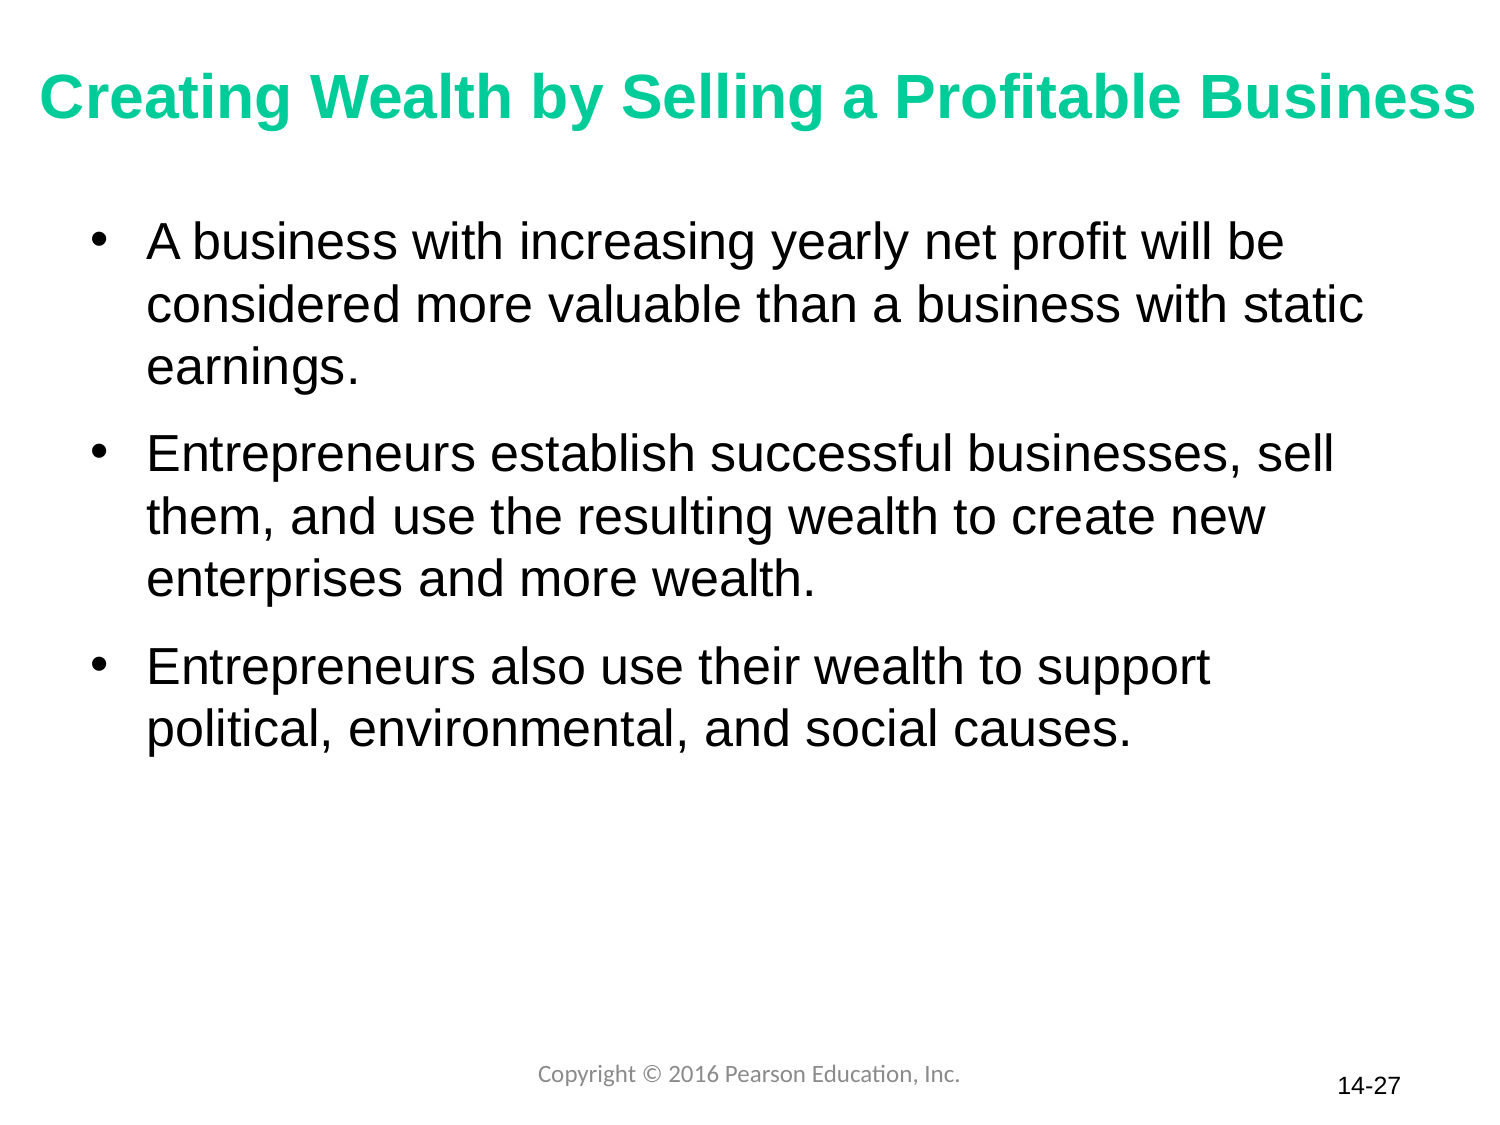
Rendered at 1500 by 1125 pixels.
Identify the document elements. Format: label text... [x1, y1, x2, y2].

title Creating Wealth by Selling a Profitable Business [24, 0, 1500, 188]
footer Copyright © 2016 Pearson Education, Inc. [512, 1042, 988, 1103]
list A business with increasing yearly net profit will be considered more valuable than a business with static earnings. Entrepreneurs establish successful businesses, sell them, and use the resulting wealth to create new enterprises and more wealth. Entrepreneurs also use their wealth to support political, environmental, and social causes. [75, 200, 1425, 943]
